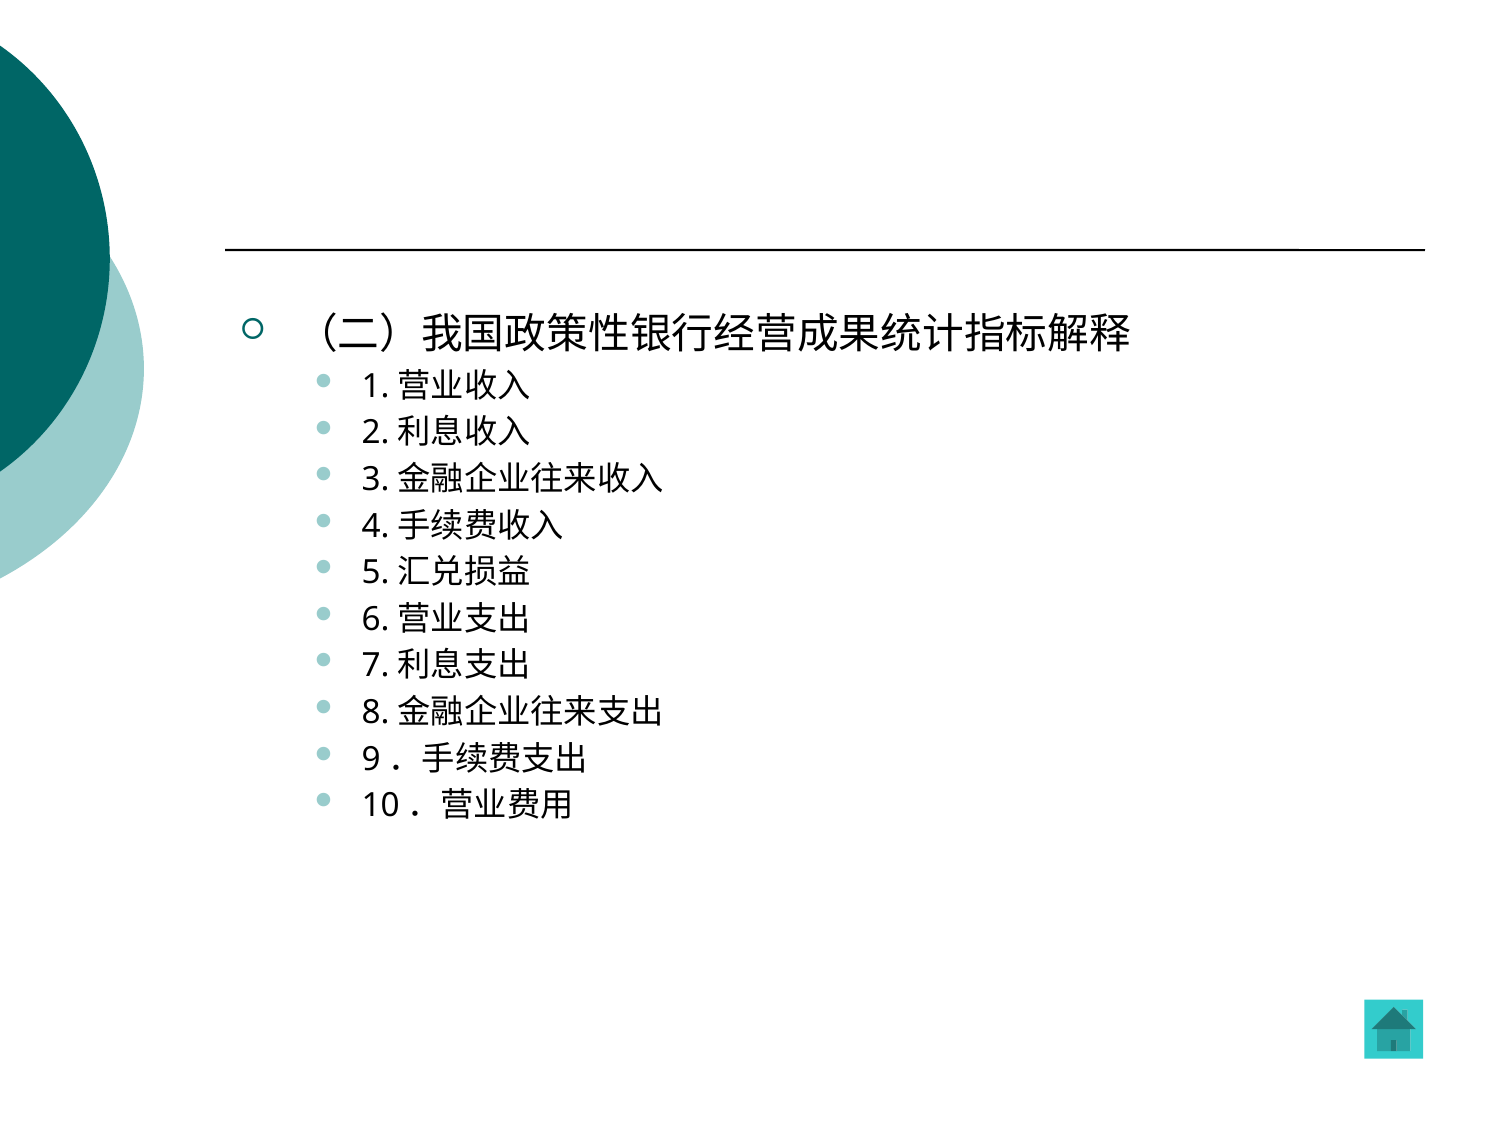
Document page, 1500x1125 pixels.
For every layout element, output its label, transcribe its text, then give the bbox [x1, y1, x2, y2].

text_box [1364, 999, 1424, 1059]
list （二）我国政策性银行经营成果统计指标解释 1.营业收入 2.利息收入 3.金融企业往来收入 4.手续费收入 5.汇兑损益 6.营业支出 7.利息支出 8.金融企业往来支出 9．手续费支出 10．营业费用 [224, 299, 1425, 975]
